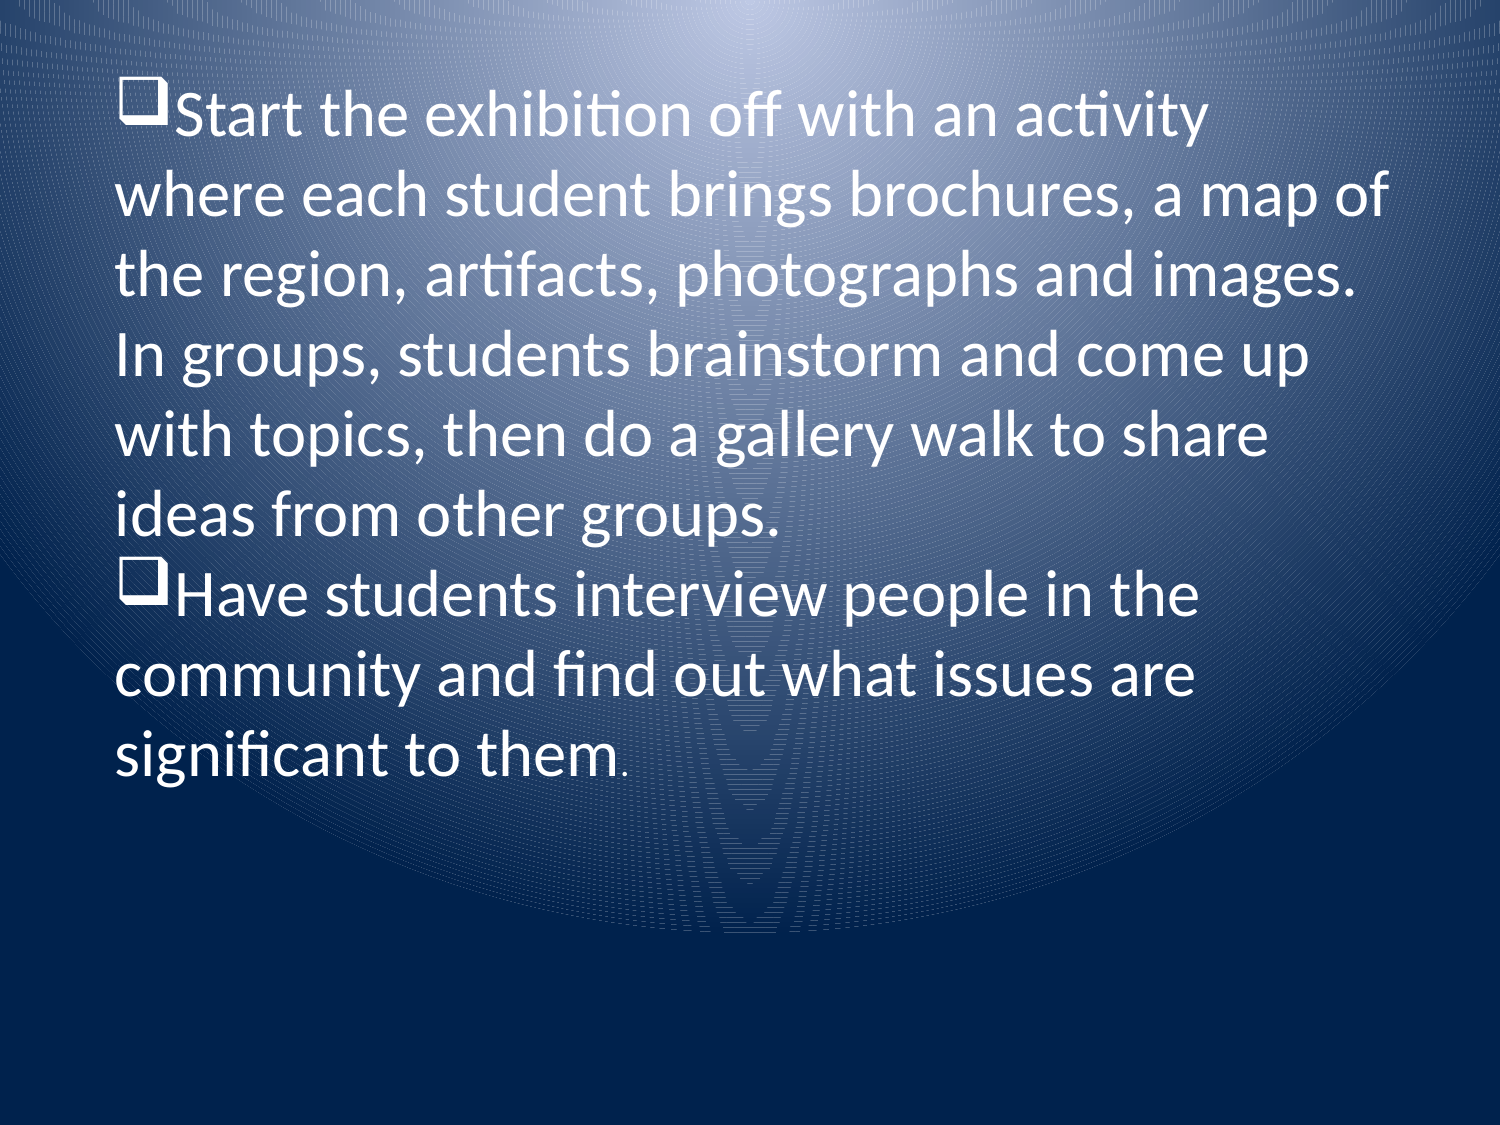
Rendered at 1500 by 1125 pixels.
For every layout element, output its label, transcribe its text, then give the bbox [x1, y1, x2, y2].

text_box Start the exhibition off with an activity where each student brings brochures, a map of the region, artifacts, photographs and images. In groups, students brainstorm and come up with topics, then do a gallery walk to share ideas from other groups. Have students interview people in the community and find out what issues are significant to them. [99, 62, 1413, 797]
